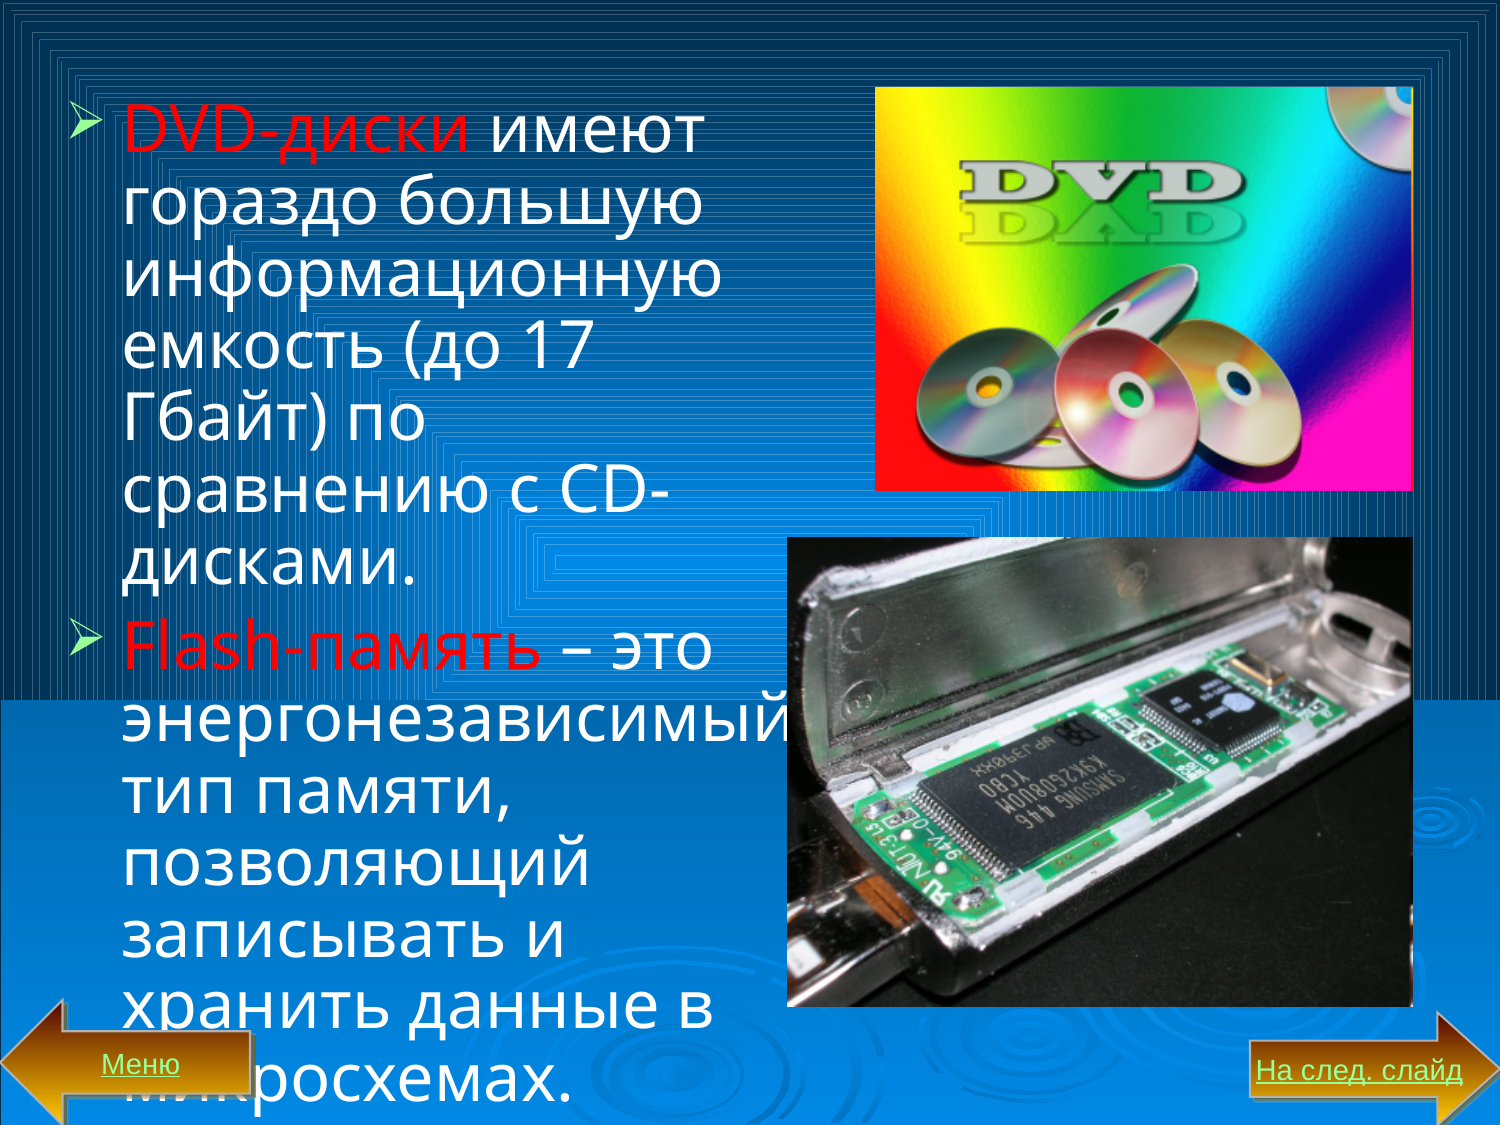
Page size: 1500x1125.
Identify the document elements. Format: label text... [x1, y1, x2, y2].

text_box На след. слайд [1250, 1012, 1500, 1125]
picture [874, 87, 1413, 491]
picture [787, 537, 1413, 1007]
list DVD-диски имеют гораздо большую информационную емкость (до 17 Гбайт) по сравнению с CD-дисками. Flash-память – это энергонезависимый тип памяти, позволяющий записывать и хранить данные в микросхемах. [49, 87, 813, 1013]
text_box Меню [0, 999, 250, 1125]
